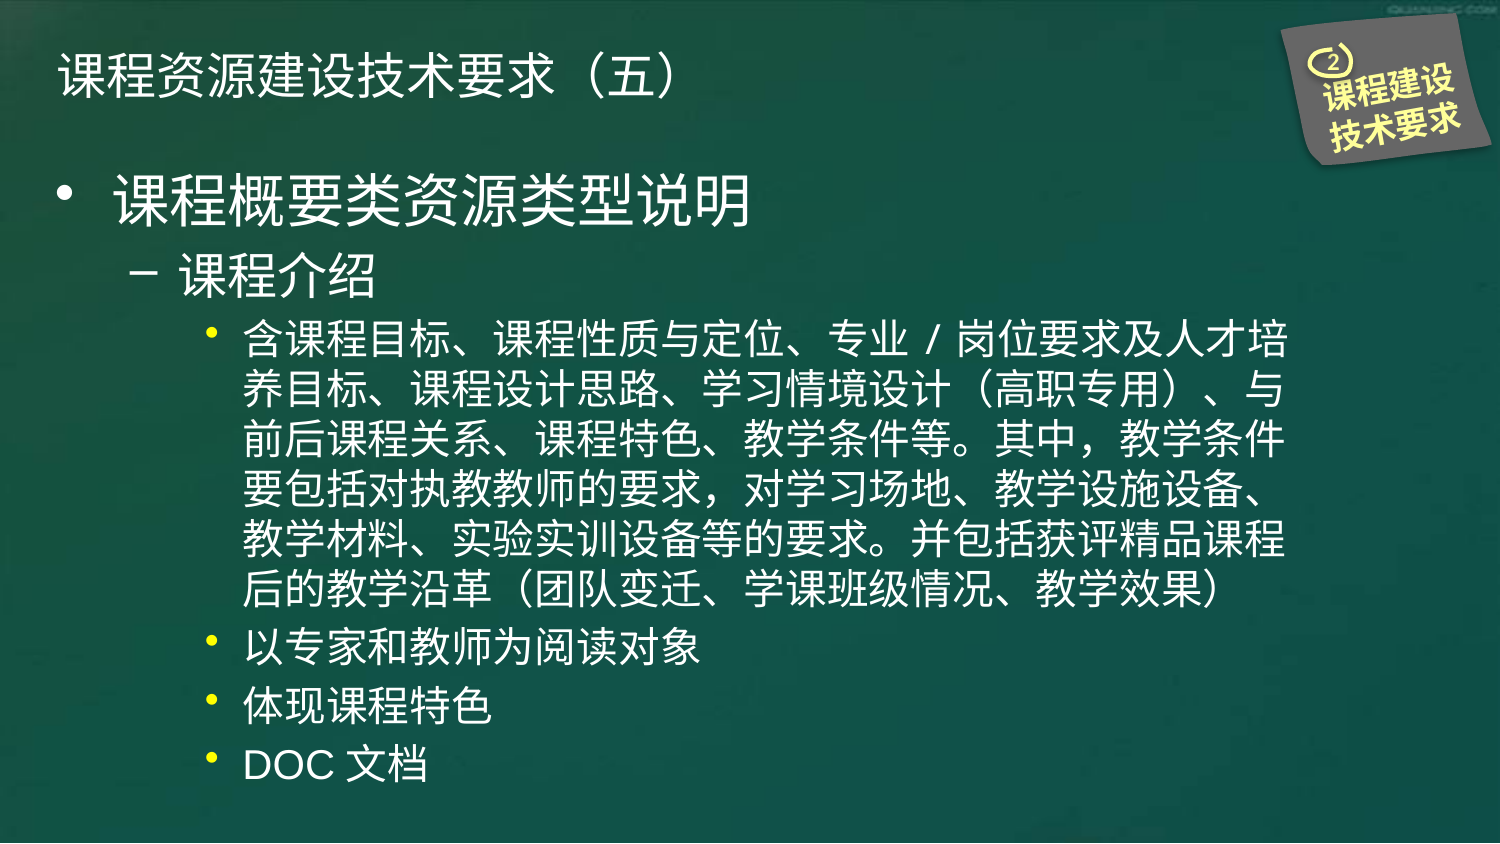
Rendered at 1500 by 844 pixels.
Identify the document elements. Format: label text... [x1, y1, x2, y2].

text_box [1280, 12, 1492, 167]
title 课程资源建设技术要求（五） [41, 37, 957, 112]
picture [0, 0, 1500, 843]
list 课程概要类资源类型说明 课程介绍 含课程目标、课程性质与定位、专业/岗位要求及人才培养目标、课程设计思路、学习情境设计（高职专用）、与前后课程关系、课程特色、教学条件等。其中，教学条件要包括对执教教师的要求，对学习场地、教学设施设备、教学材料、实验实训设备等的要求。并包括获评精品课程后的教学沿革（团队变迁、学课班级情况、教学效果） 以专家和教师为阅读对象 体现课程特色 DOC文档 [40, 156, 1341, 752]
